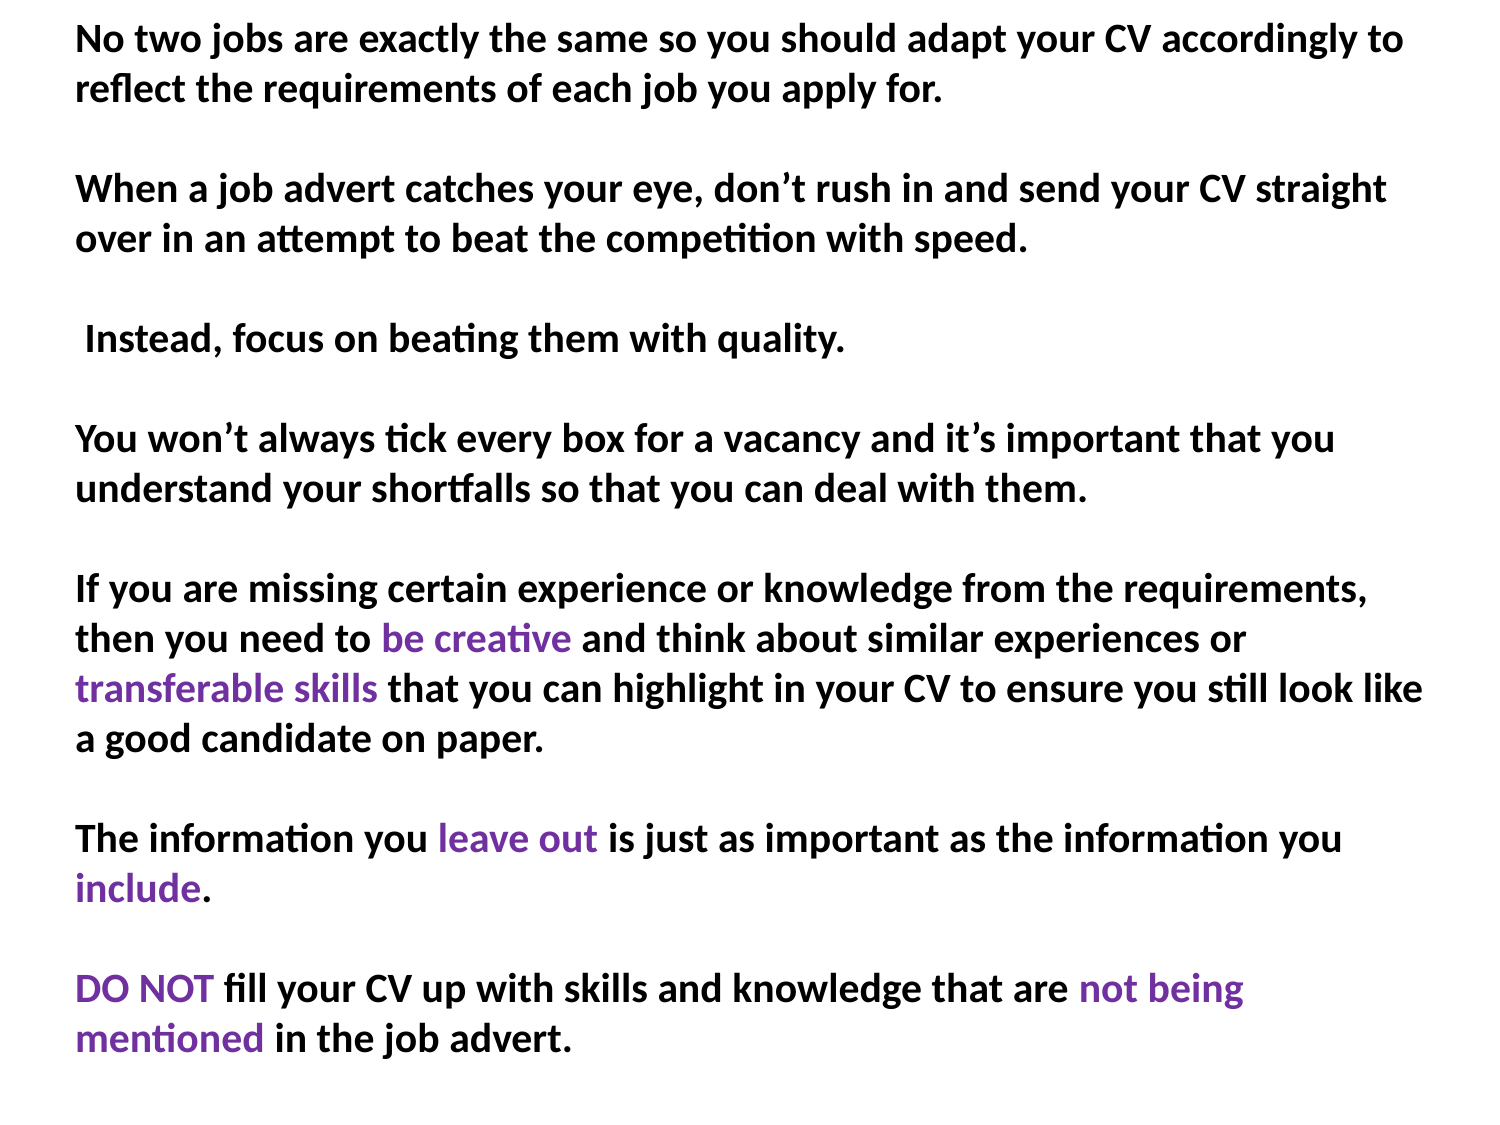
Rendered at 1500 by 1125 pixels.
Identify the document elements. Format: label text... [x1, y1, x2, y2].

text_box No two jobs are exactly the same so you should adapt your CV accordingly to reflect the requirements of each job you apply for. When a job advert catches your eye, don’t rush in and send your CV straight over in an attempt to beat the competition with speed. Instead, focus on beating them with quality. You won’t always tick every box for a vacancy and it’s important that you understand your shortfalls so that you can deal with them. If you are missing certain experience or knowledge from the requirements, then you need to be creative and think about similar experiences or transferable skills that you can highlight in your CV to ensure you still look like a good candidate on paper. The information you leave out is just as important as the information you include. DO NOT fill your CV up with skills and knowledge that are not being mentioned in the job advert. [60, 3, 1458, 1103]
